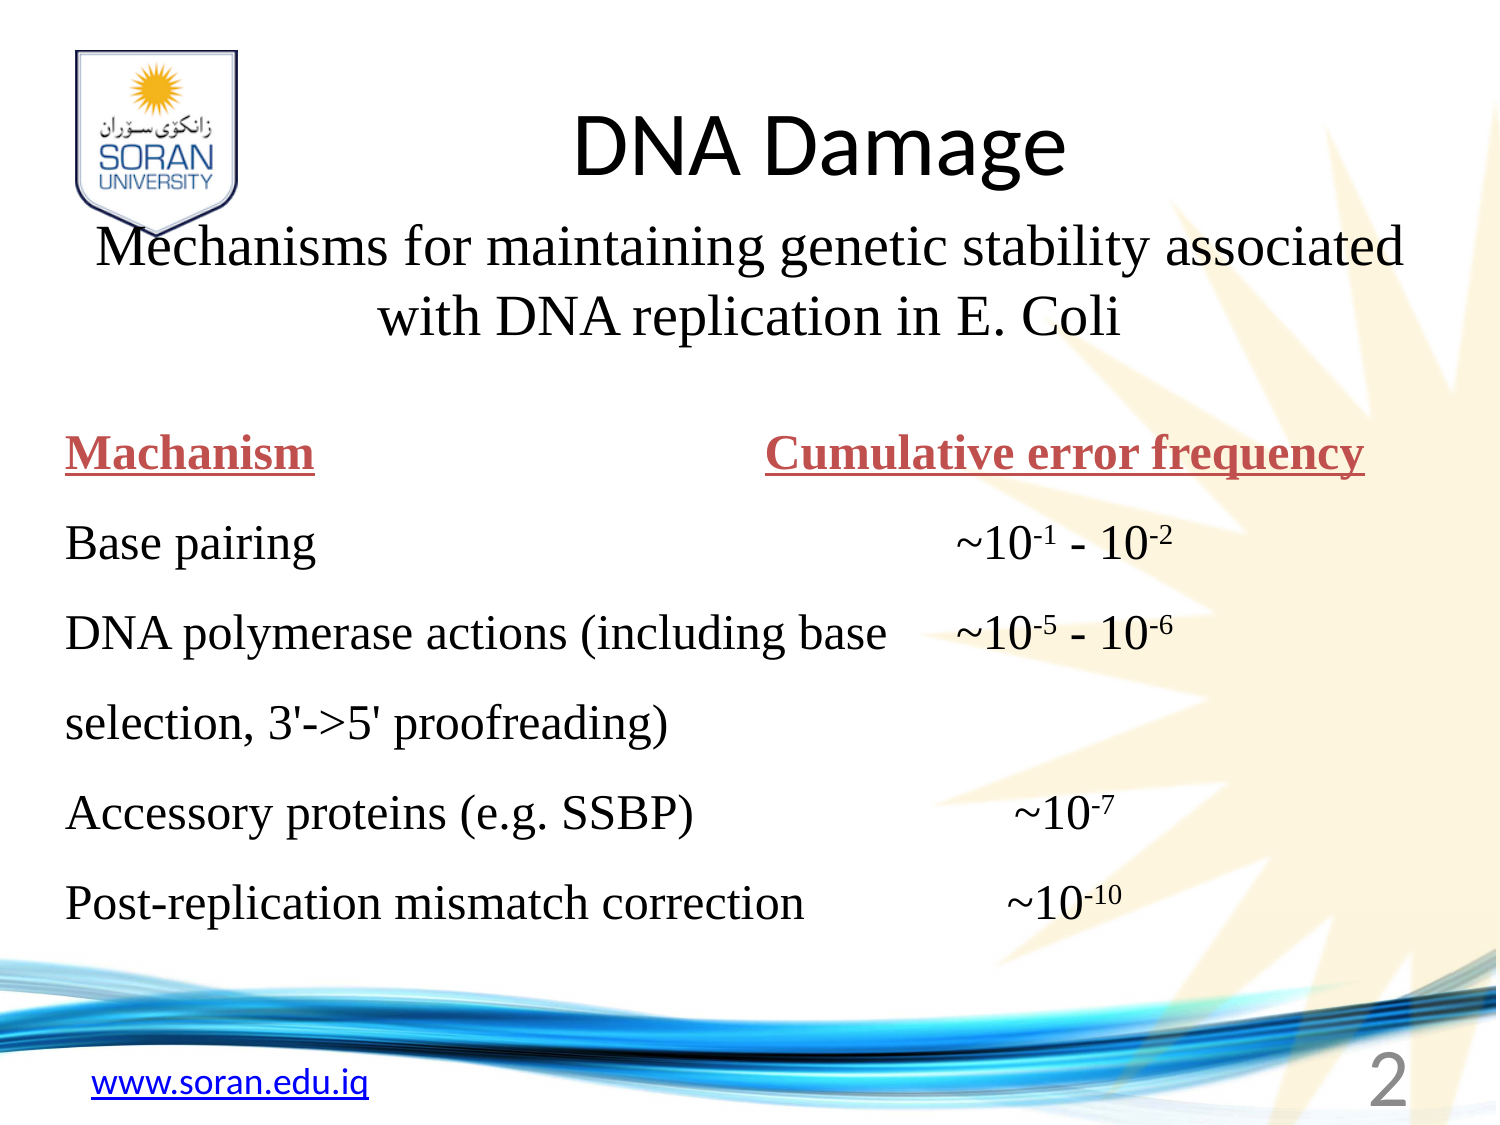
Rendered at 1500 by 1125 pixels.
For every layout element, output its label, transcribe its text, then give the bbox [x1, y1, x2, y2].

text_box Mechanisms for maintaining genetic stability associated with DNA replication in E. Coli [74, 199, 1425, 355]
text_box Machanism Cumulative error frequency Base pairing ~10-1 - 10-2 DNA polymerase actions (including base ~10-5 - 10-6 selection, 3'->5' proofreading) Accessory proteins (e.g. SSBP) ~10-7 Post-replication mismatch correction ~10-10 [49, 412, 1413, 998]
slide_number 2 [1074, 1042, 1425, 1103]
title DNA Damage [75, 45, 1425, 199]
picture [0, 99, 1500, 1125]
